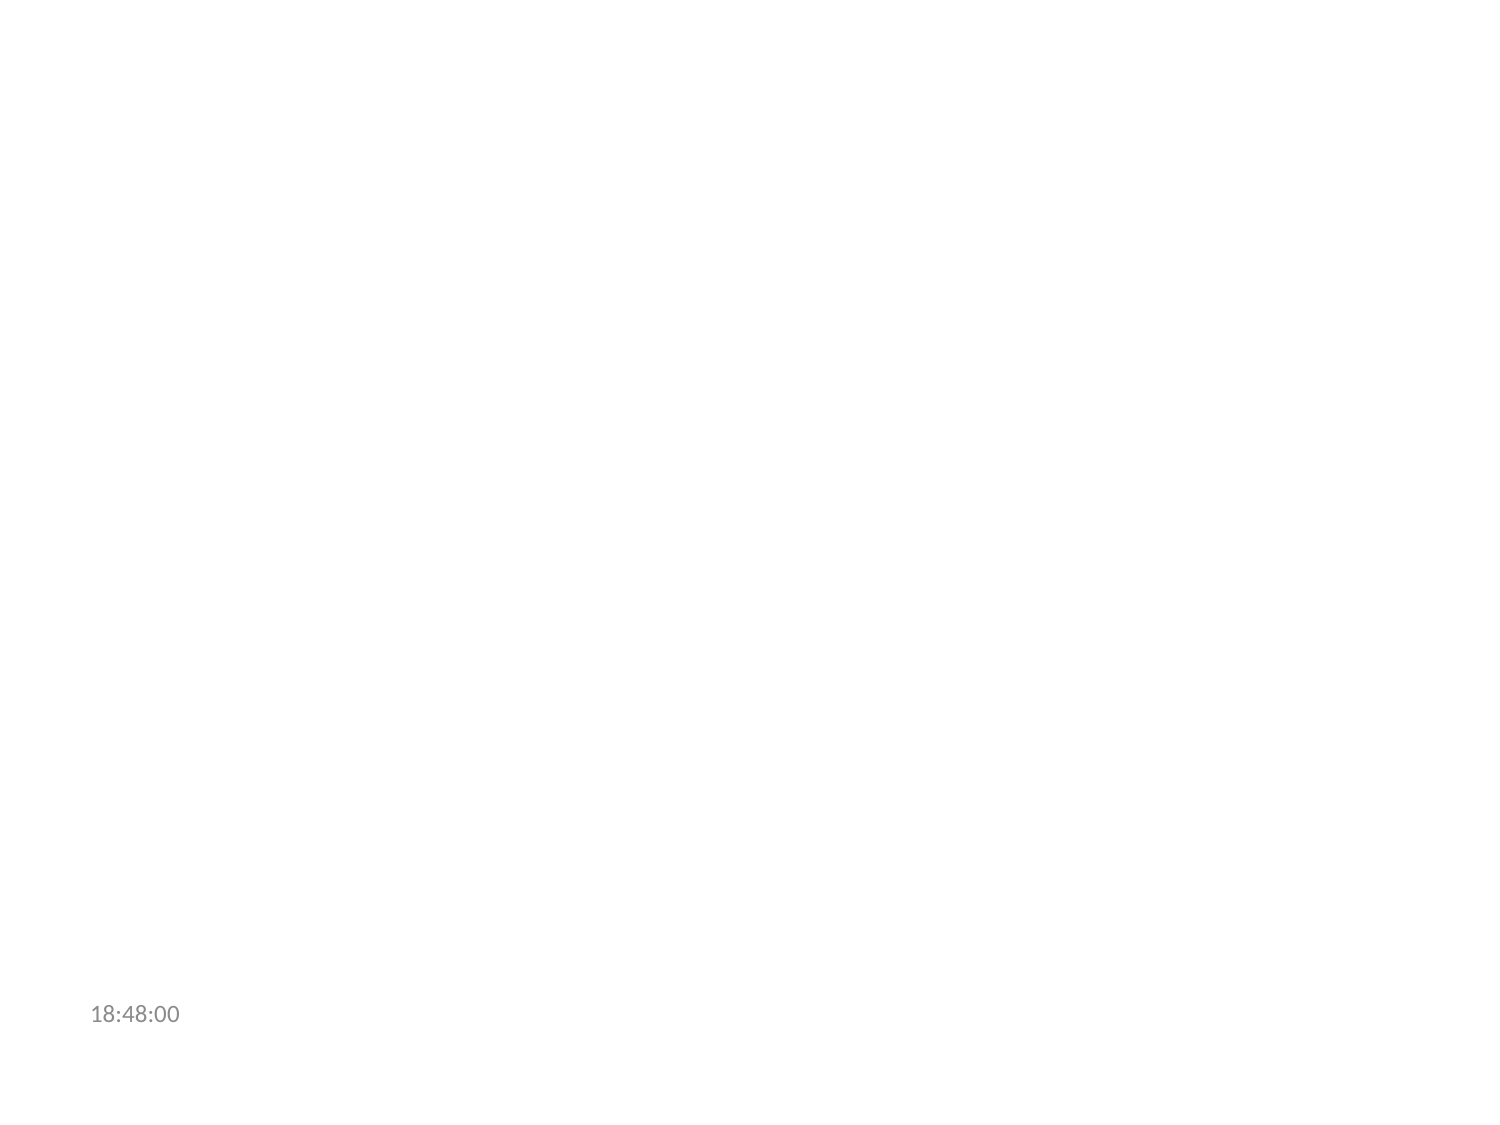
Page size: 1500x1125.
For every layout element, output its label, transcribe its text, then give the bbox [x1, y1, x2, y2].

text_box 15:35:09 [75, 982, 425, 1043]
